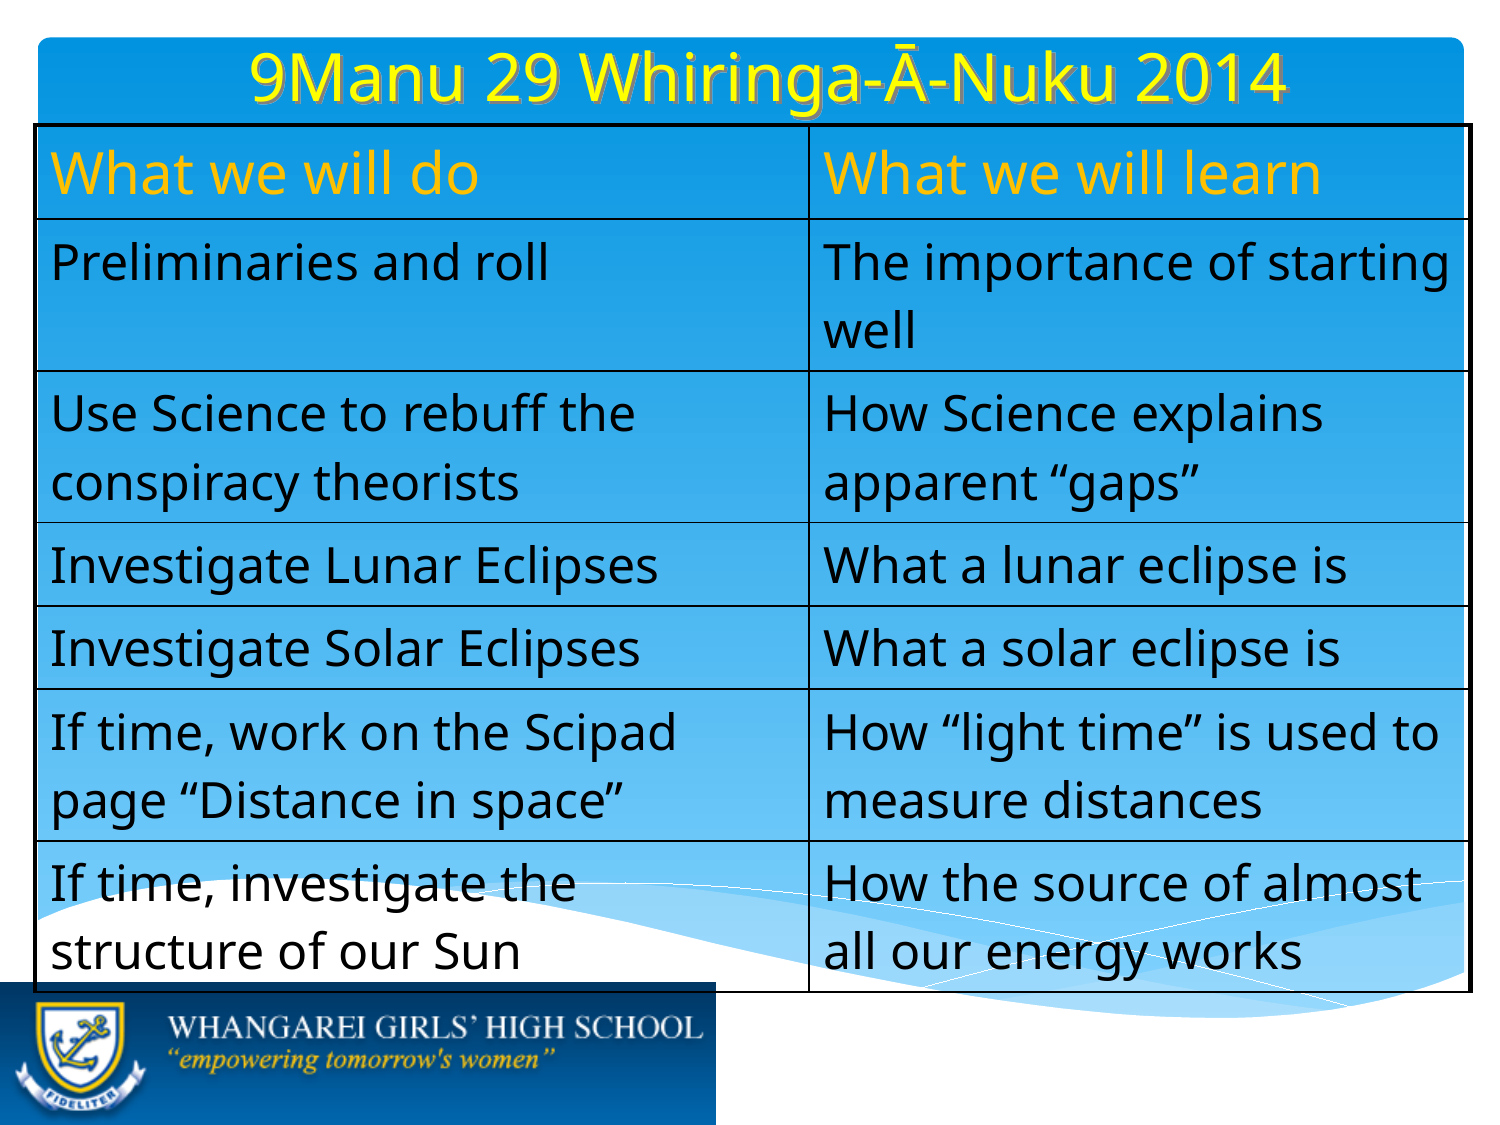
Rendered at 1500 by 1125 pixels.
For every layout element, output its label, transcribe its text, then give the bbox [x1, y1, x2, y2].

table_cell Investigate Lunar Eclipses [37, 523, 808, 605]
table_cell How “light time” is used to measure distances [810, 690, 1468, 840]
table_header What we will do [37, 127, 808, 218]
table_header What we will learn [810, 127, 1468, 218]
table_cell The importance of starting well [810, 220, 1468, 370]
table_cell What a solar eclipse is [810, 607, 1468, 688]
table_cell What a lunar eclipse is [810, 523, 1468, 605]
table_cell How Science explains apparent “gaps” [810, 372, 1468, 522]
text_box 9Manu 29 Whiringa-Ā-Nuku 2014 [162, 24, 1375, 123]
table_cell If time, work on the Scipad page “Distance in space” [37, 690, 808, 840]
table_cell Preliminaries and roll [37, 220, 808, 370]
table_cell Investigate Solar Eclipses [37, 607, 808, 688]
table_cell How the source of almost all our energy works [810, 842, 1468, 991]
table_cell If time, investigate the structure of our Sun [37, 842, 808, 991]
picture [0, 982, 716, 1125]
table_cell Use Science to rebuff the conspiracy theorists [37, 372, 808, 522]
